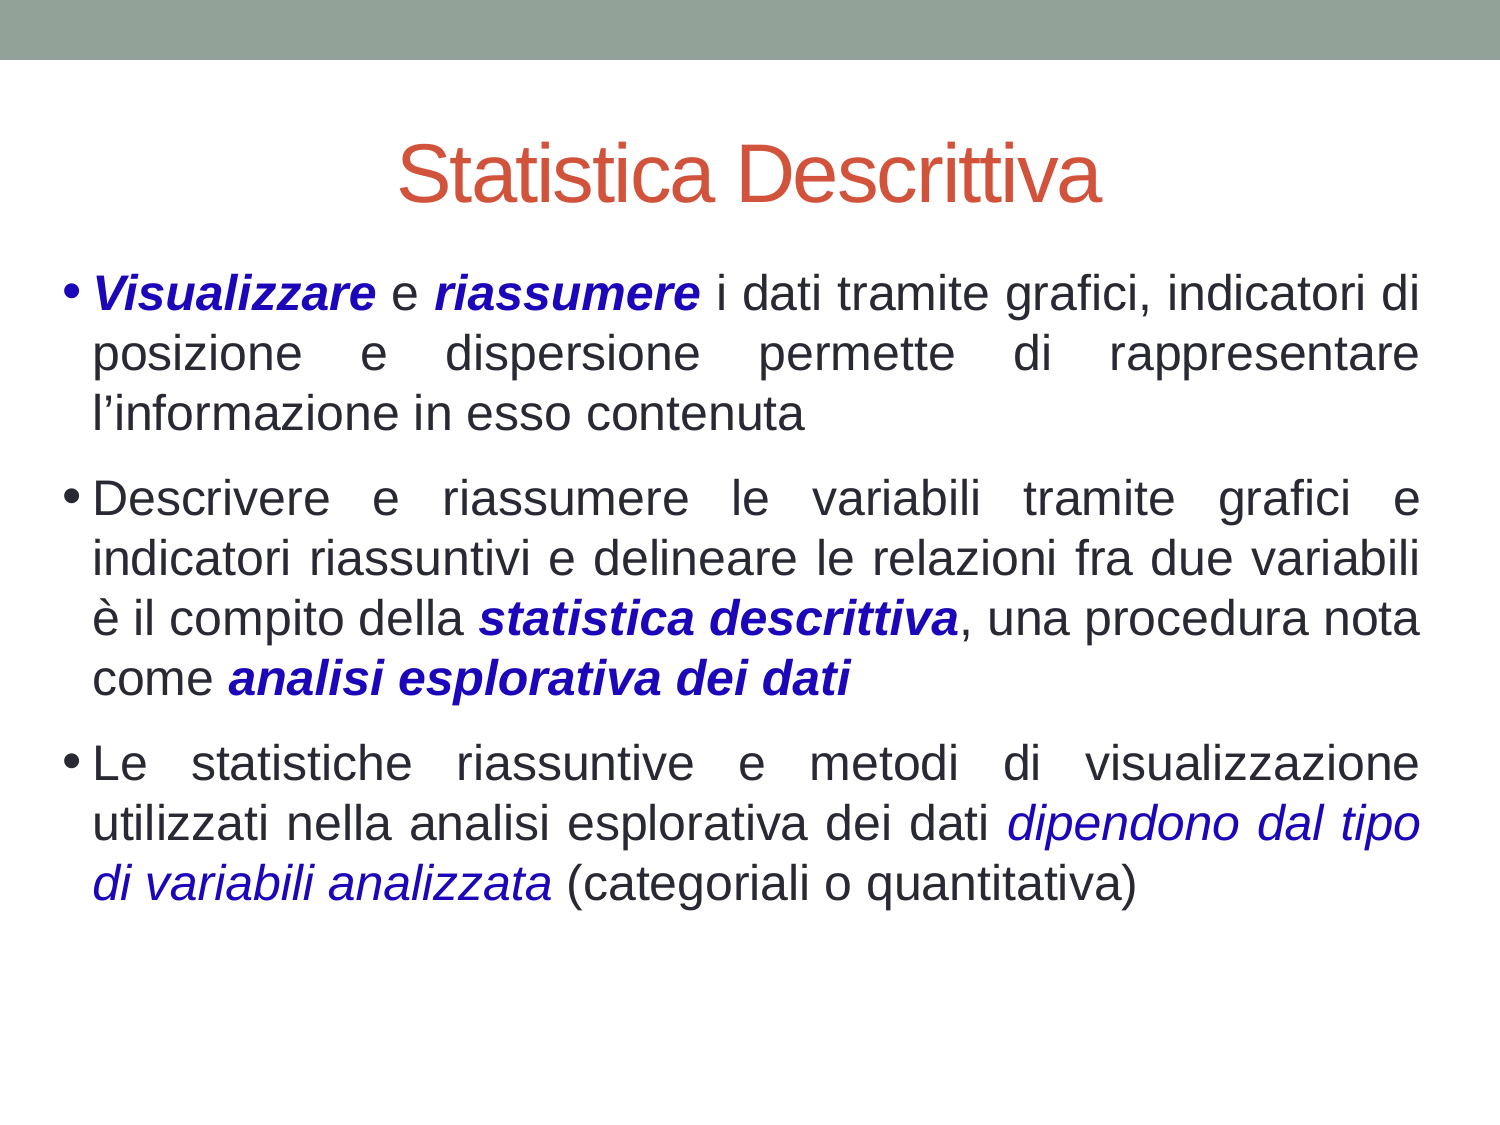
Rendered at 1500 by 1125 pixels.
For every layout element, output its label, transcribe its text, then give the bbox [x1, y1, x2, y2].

list Visualizzare e riassumere i dati tramite grafici, indicatori di posizione e dispersione permette di rappresentare l’informazione in esso contenuta Descrivere e riassumere le variabili tramite grafici e indicatori riassuntivi e delineare le relazioni fra due variabili è il compito della statistica descrittiva, una procedura nota come analisi esplorativa dei dati Le statistiche riassuntive e metodi di visualizzazione utilizzati nella analisi esplorativa dei dati dipendono dal tipo di variabili analizzata (categoriali o quantitativa) [47, 252, 1437, 1053]
title Statistica Descrittiva [75, 87, 1425, 250]
